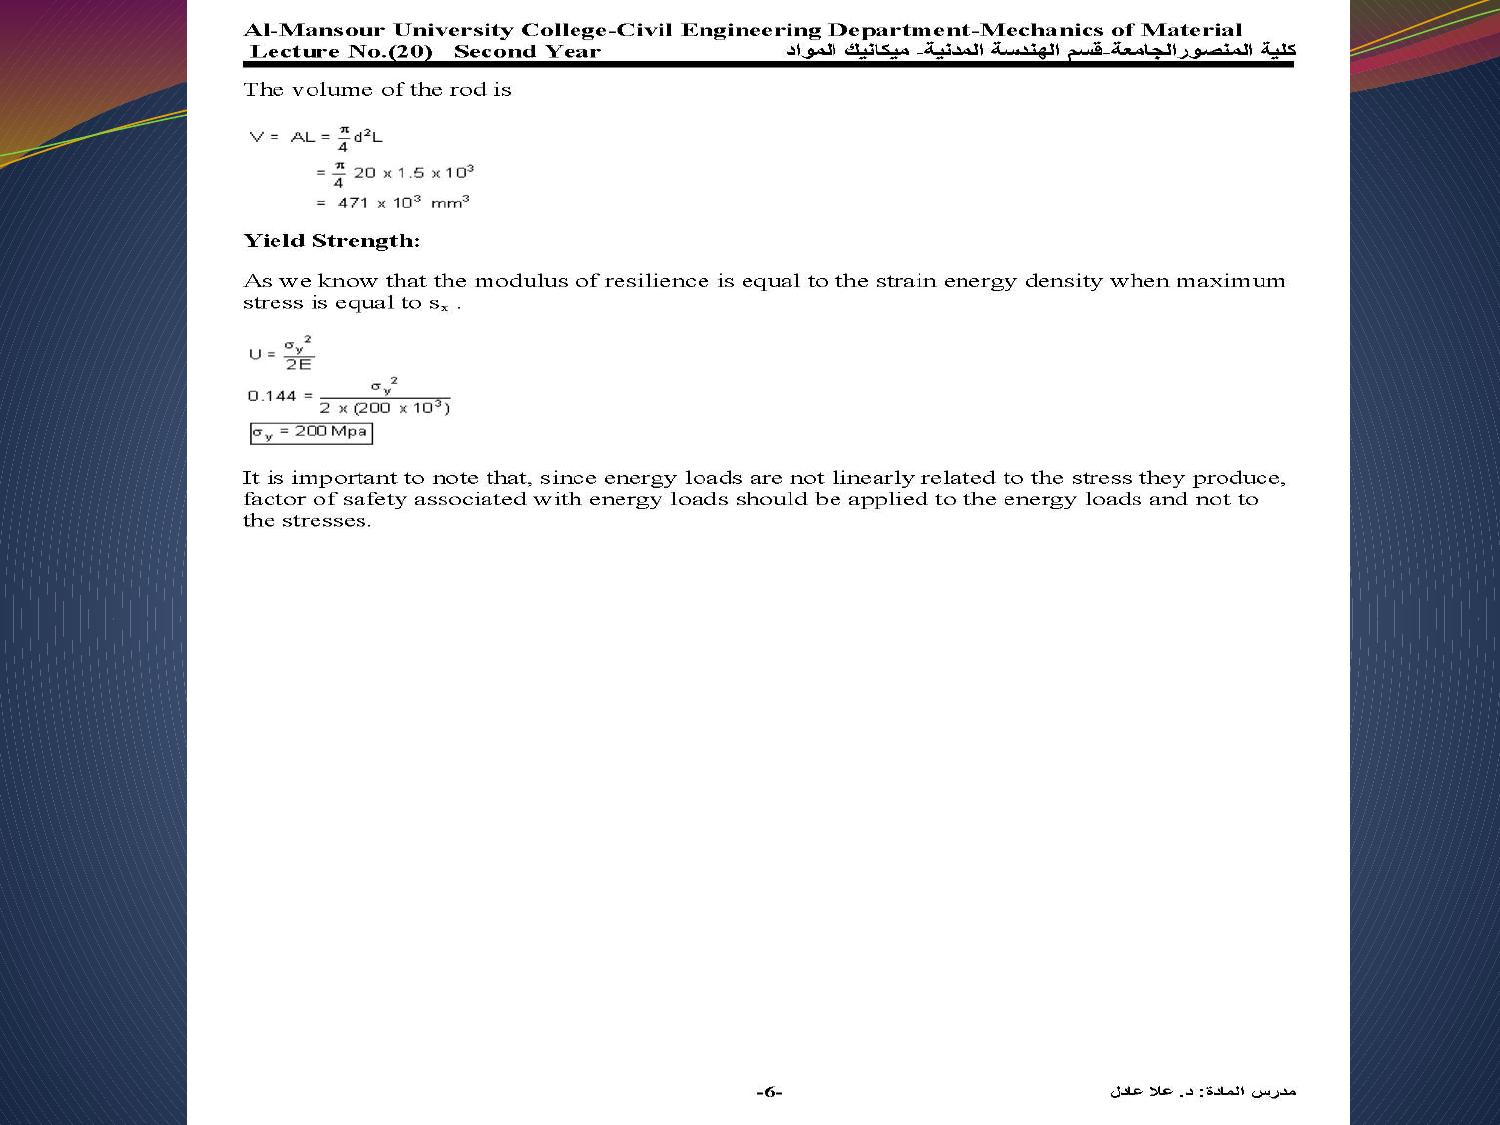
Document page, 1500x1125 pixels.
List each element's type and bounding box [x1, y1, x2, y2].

picture [187, 0, 1351, 1125]
